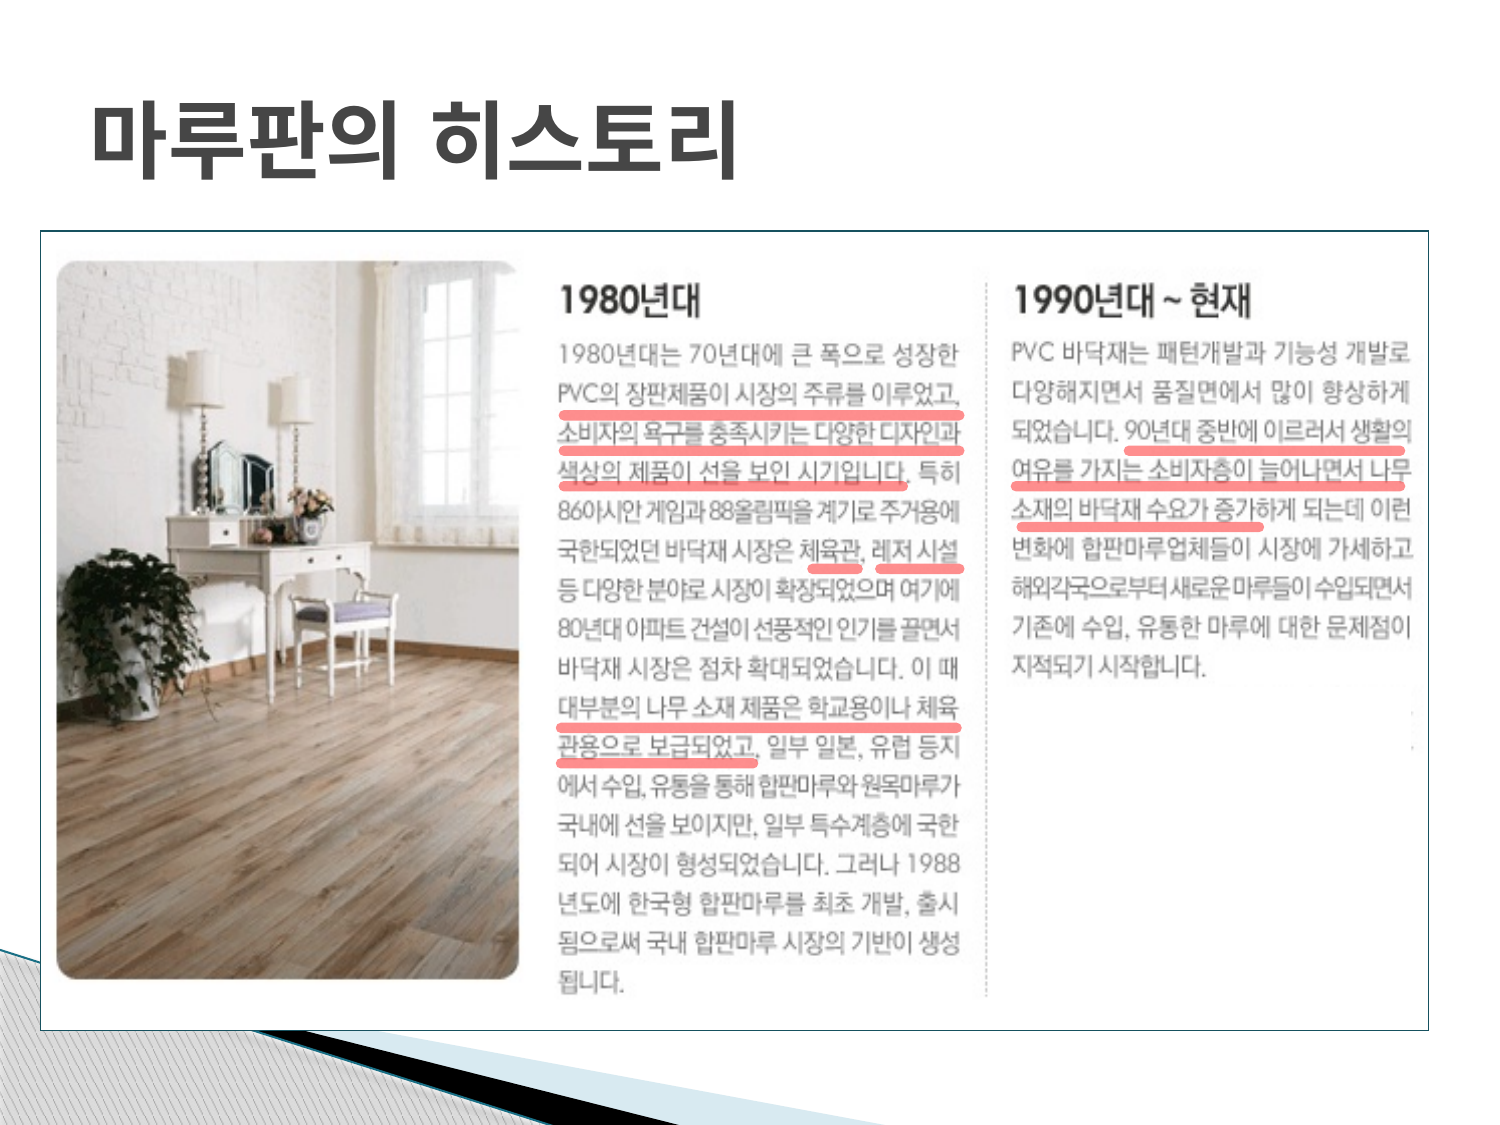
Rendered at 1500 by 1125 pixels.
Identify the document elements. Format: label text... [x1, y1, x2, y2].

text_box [560, 415, 1412, 841]
title 마루판의 히스토리 [75, 45, 1425, 231]
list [40, 231, 1429, 1030]
